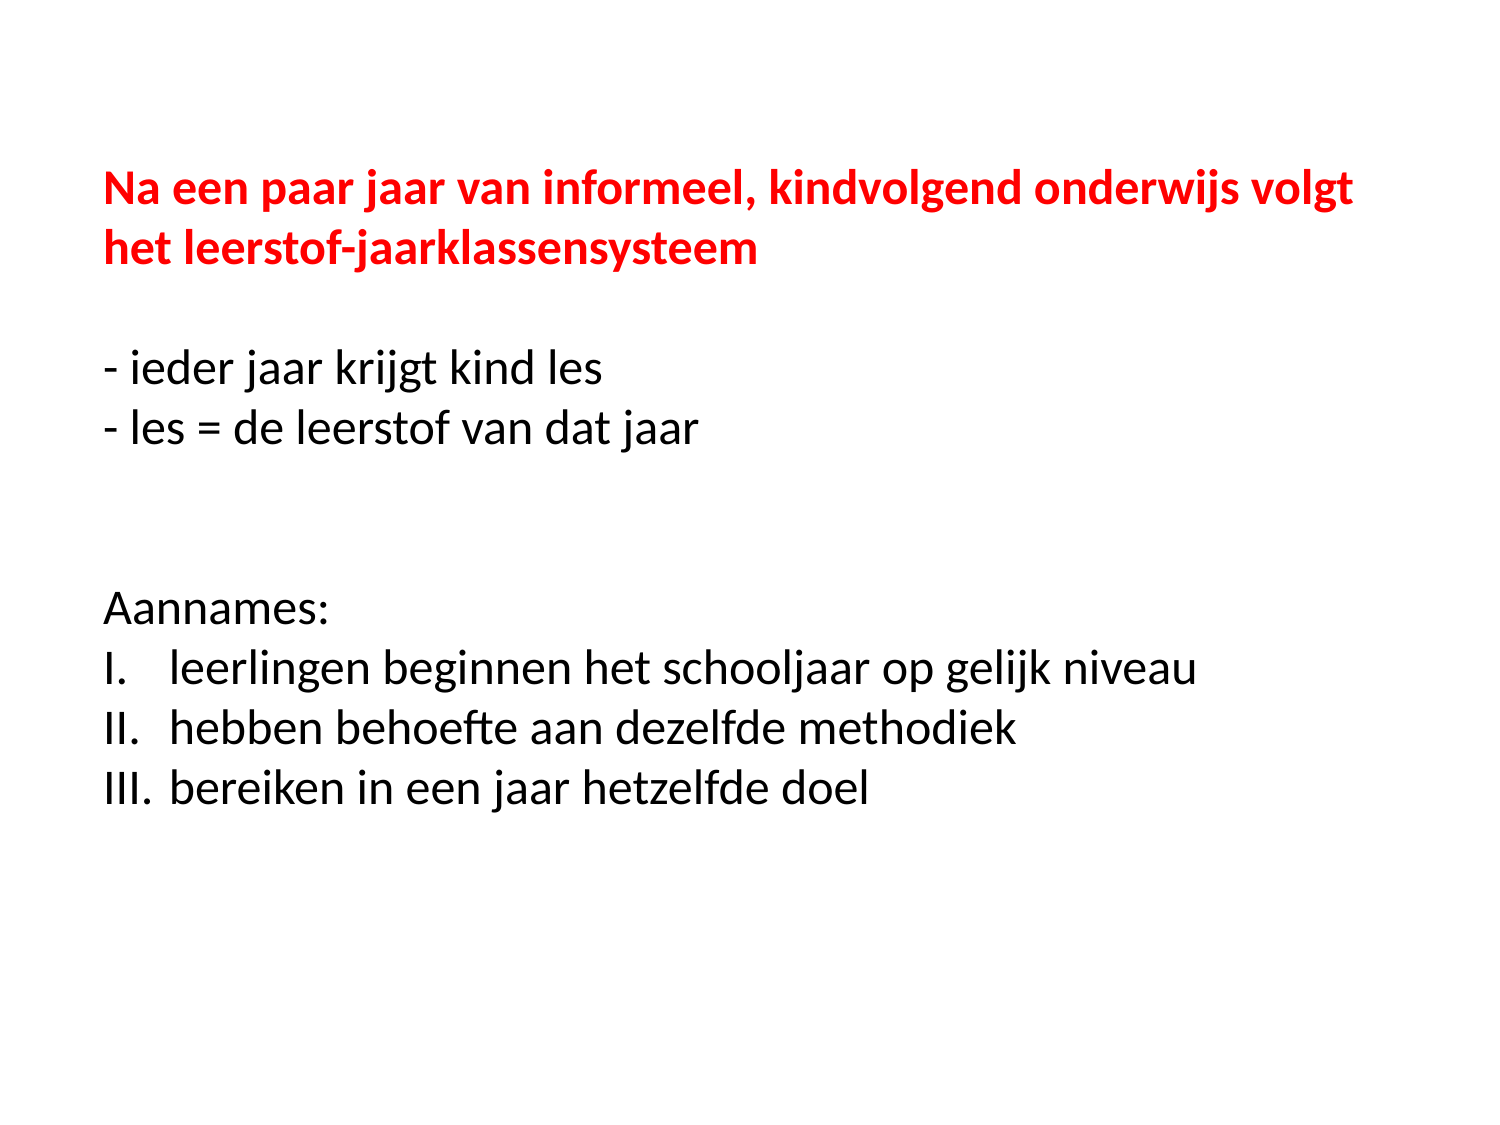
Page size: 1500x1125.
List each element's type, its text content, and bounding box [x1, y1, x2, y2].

text_box Na een paar jaar van informeel, kindvolgend onderwijs volgt het leerstof-jaarklassensysteem - ieder jaar krijgt kind les - les = de leerstof van dat jaar Aannames: leerlingen beginnen het schooljaar op gelijk niveau hebben behoefte aan dezelfde methodiek bereiken in een jaar hetzelfde doel [88, 101, 1400, 822]
